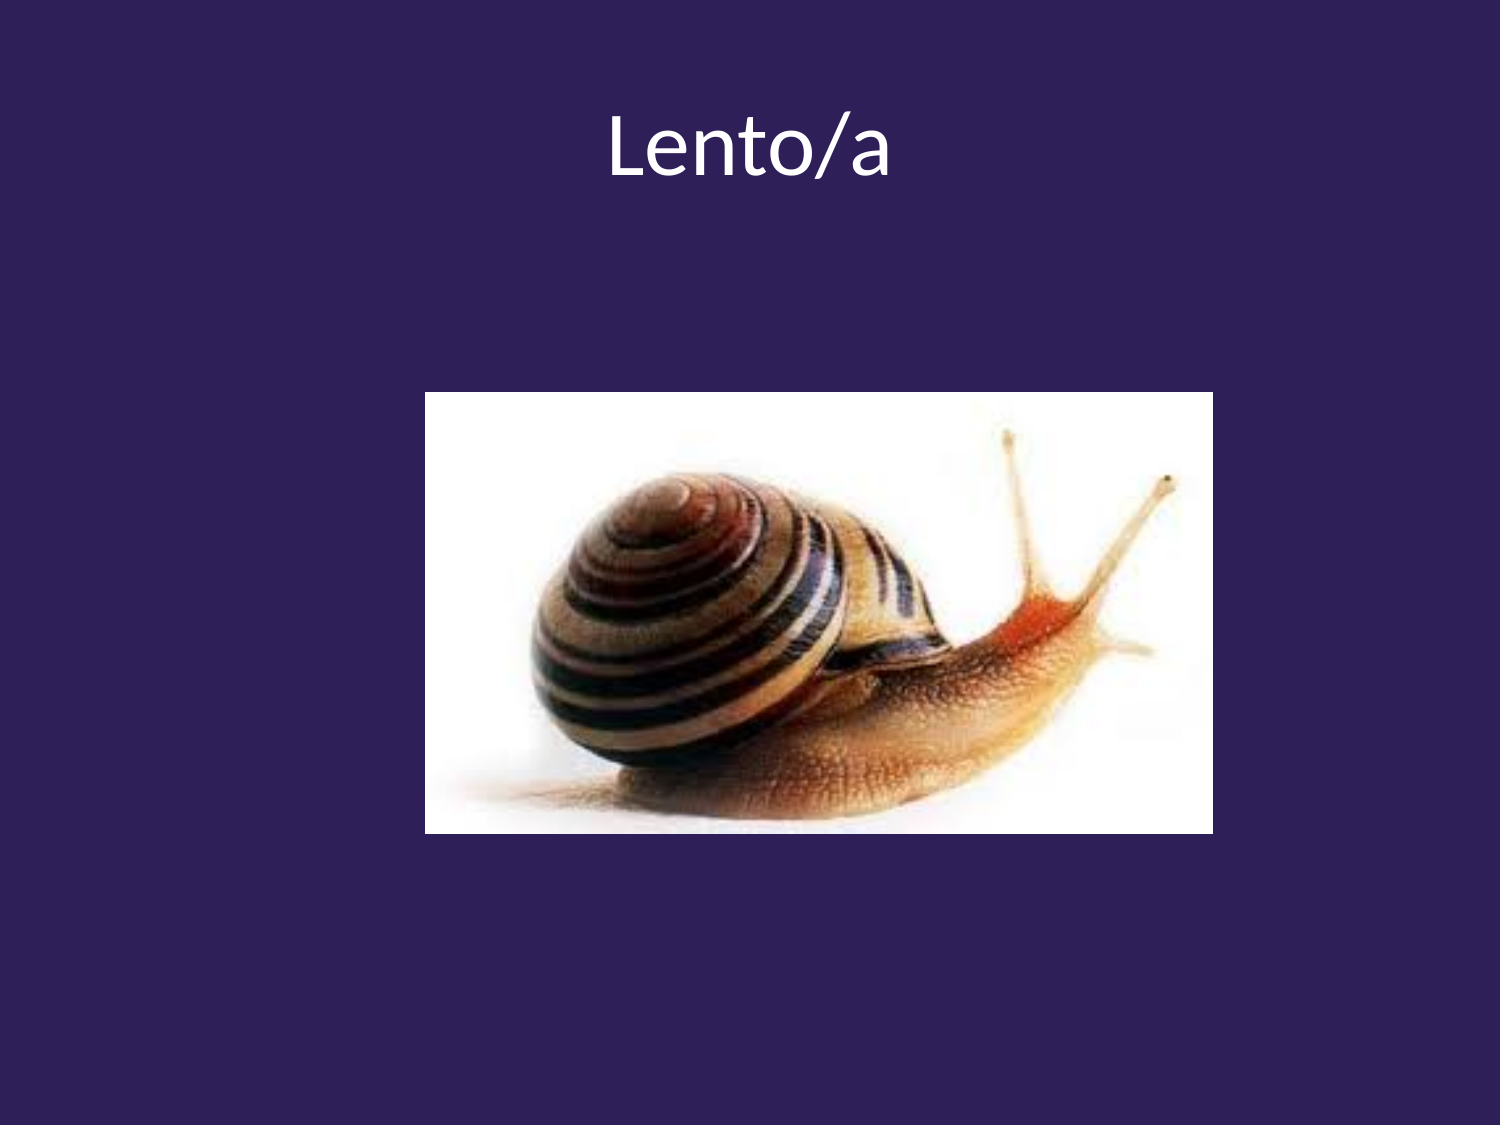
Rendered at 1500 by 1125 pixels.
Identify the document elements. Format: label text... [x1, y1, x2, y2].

picture [424, 392, 1213, 834]
title Lento/a [75, 45, 1425, 233]
